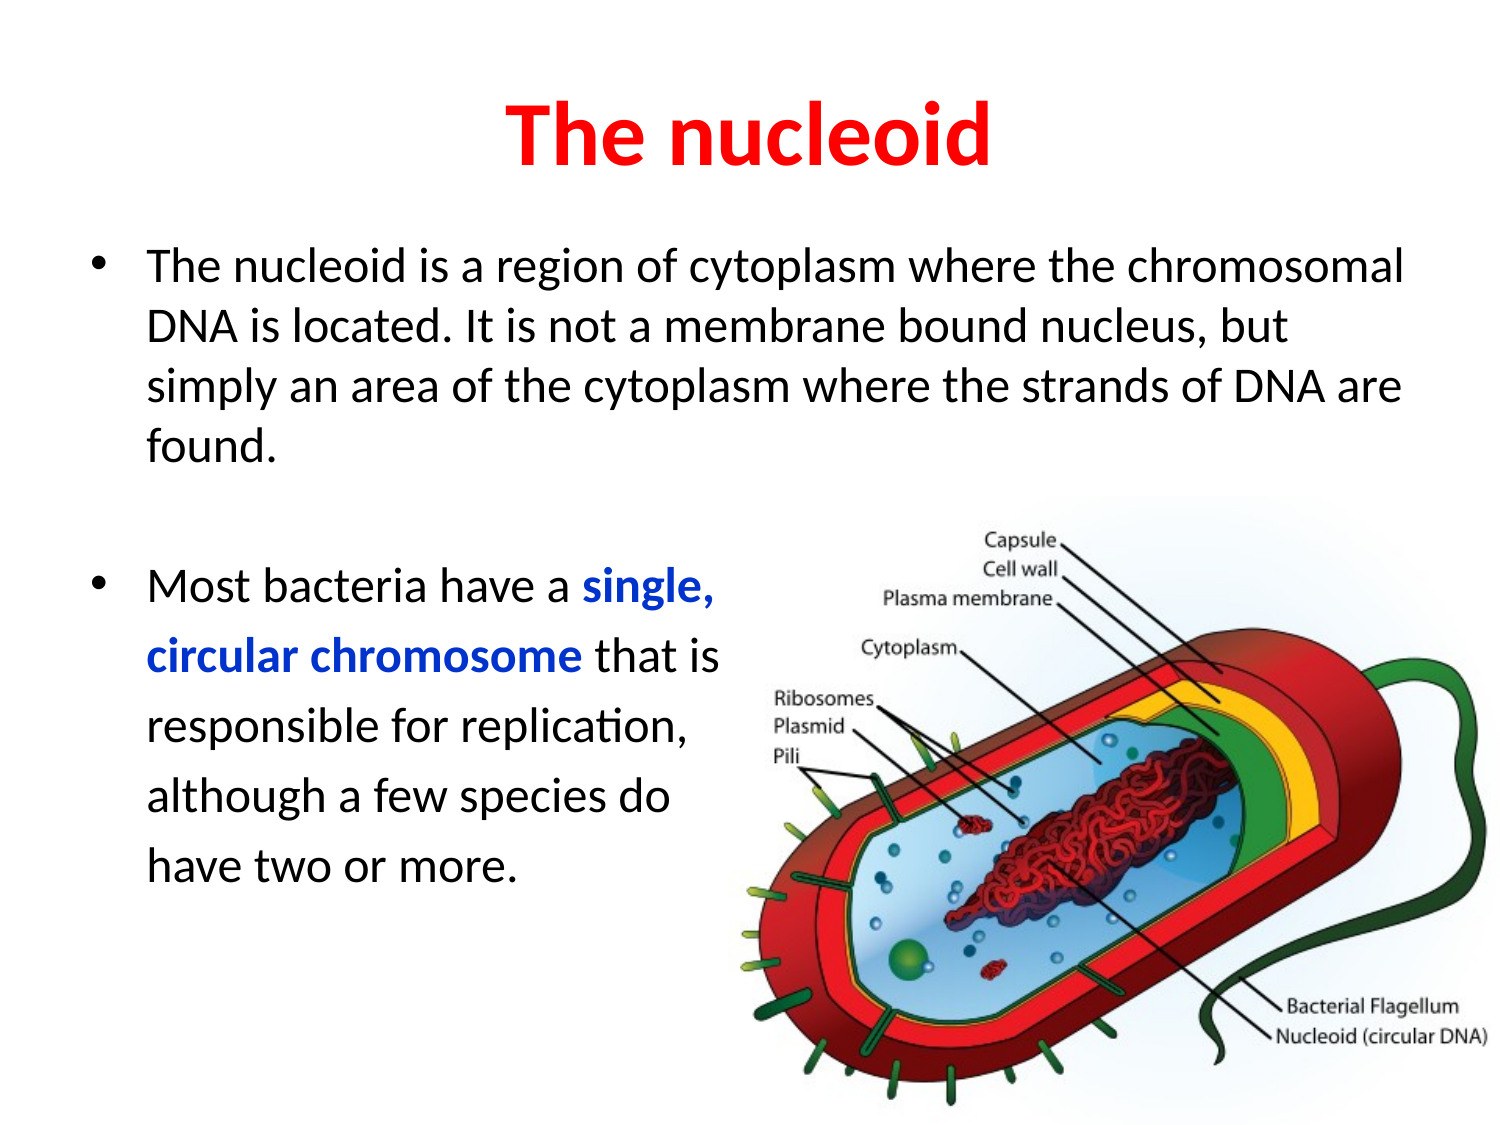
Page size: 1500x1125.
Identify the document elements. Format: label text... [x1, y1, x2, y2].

title The nucleoid [75, 45, 1425, 213]
picture [727, 496, 1500, 1125]
list The nucleoid is a region of cytoplasm where the chromosomal DNA is located. It is not a membrane bound nucleus, but simply an area of the cytoplasm where the strands of DNA are found. Most bacteria have a single, circular chromosome that is responsible for replication, although a few species do have two or more. [75, 224, 1425, 1005]
